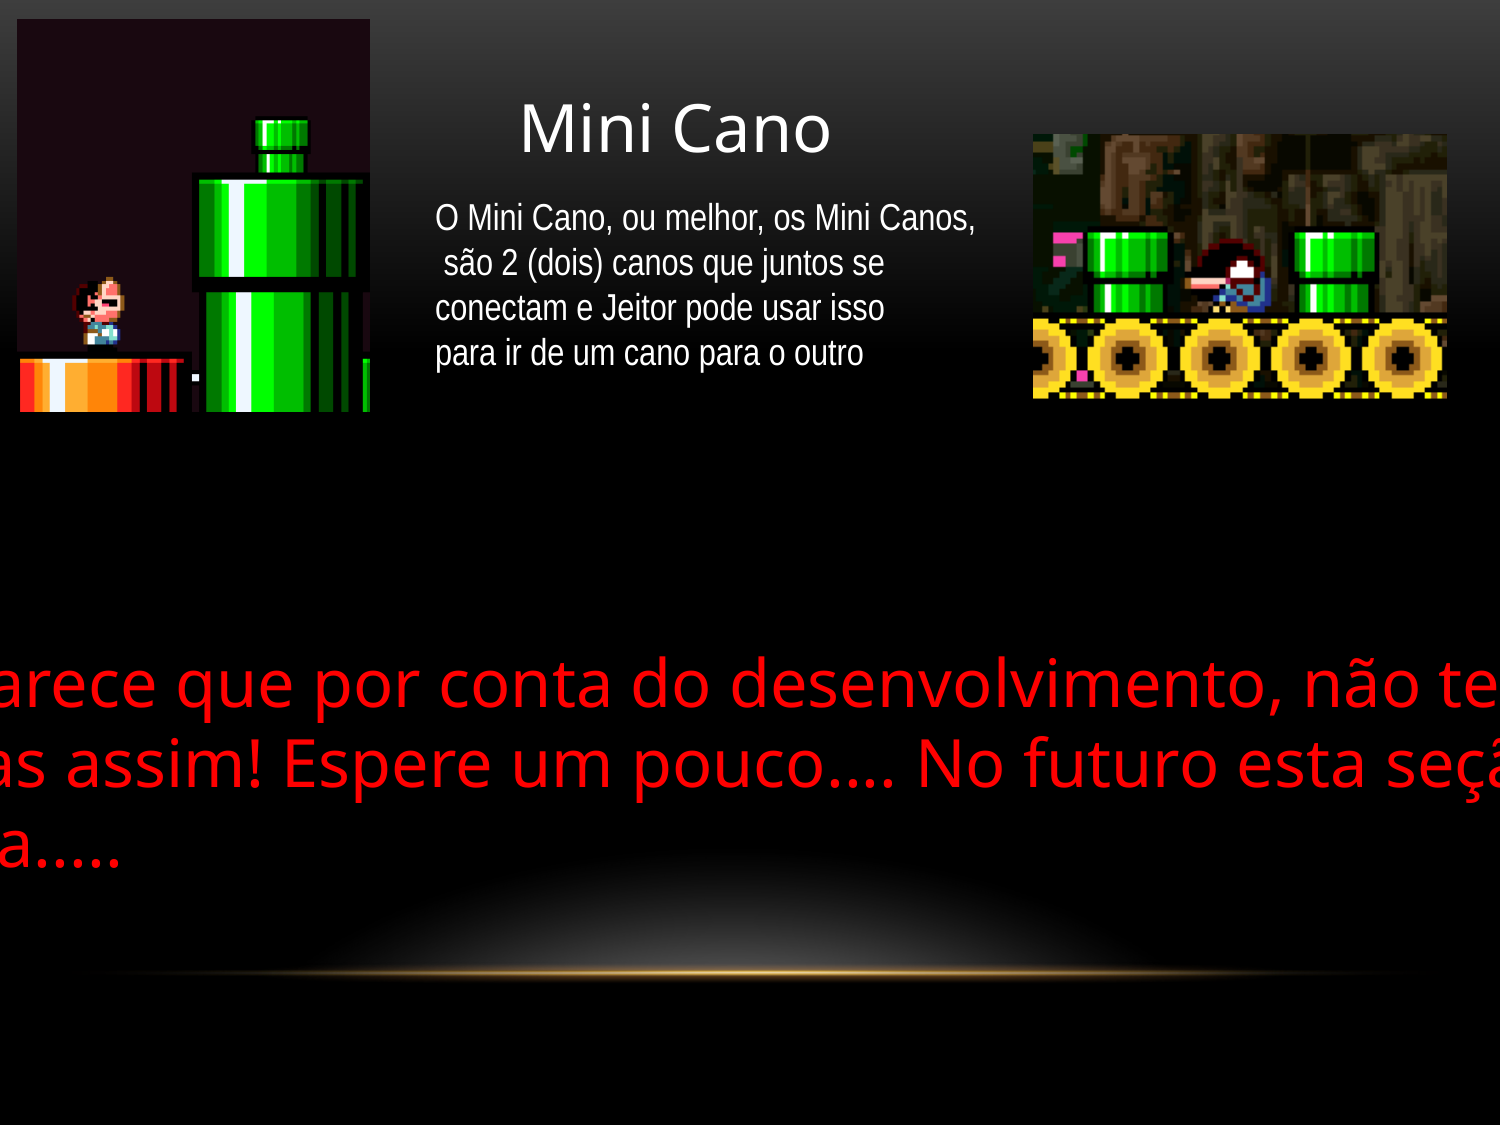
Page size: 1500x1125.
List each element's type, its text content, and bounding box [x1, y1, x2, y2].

text_box Opss... Parece que por conta do desenvolvimento, não temos tantas mecânicas assim! Espere um pouco.... No futuro esta seção estará cheiaaaaa..... [0, 633, 1500, 888]
text_box Mini Cano [503, 78, 849, 173]
text_box O Mini Cano, ou melhor, os Mini Canos, são 2 (dois) canos que juntos se conectam e Jeitor pode usar isso para ir de um cano para o outro [420, 185, 992, 381]
picture [0, 0, 1500, 633]
picture [0, 888, 1500, 1125]
